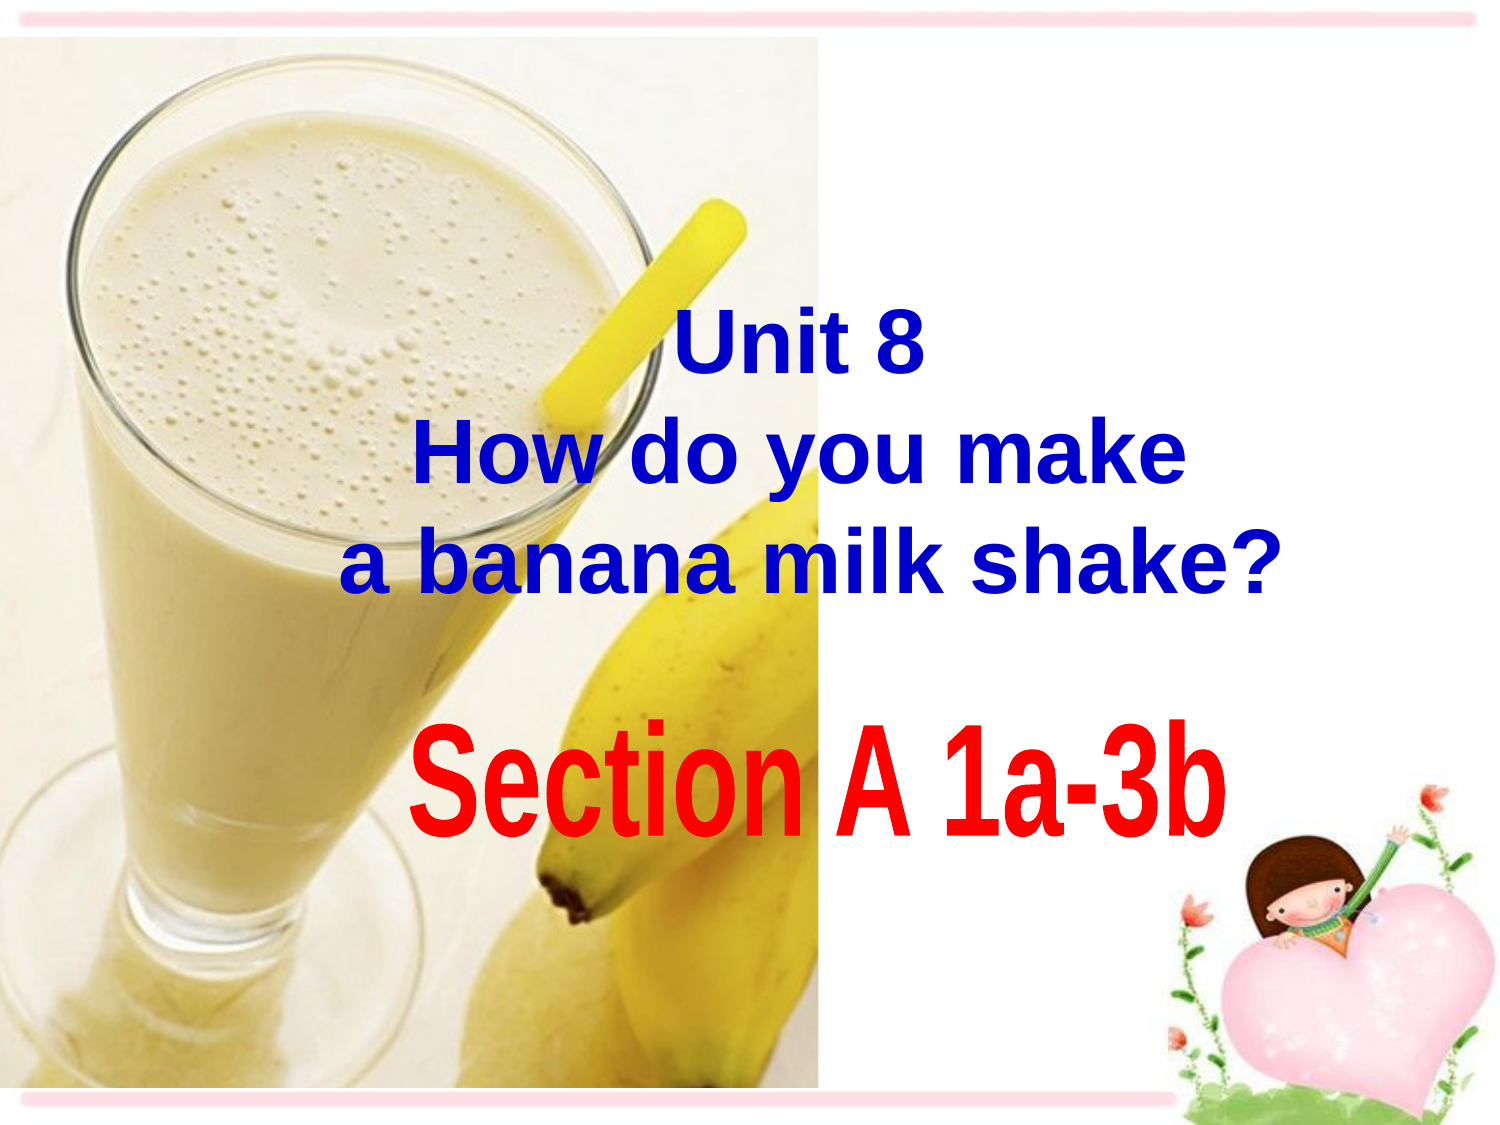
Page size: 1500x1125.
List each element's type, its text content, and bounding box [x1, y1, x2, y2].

picture [0, 0, 1500, 1125]
title Unit 8 How do you make a banana milk shake? [823, 262, 1400, 632]
